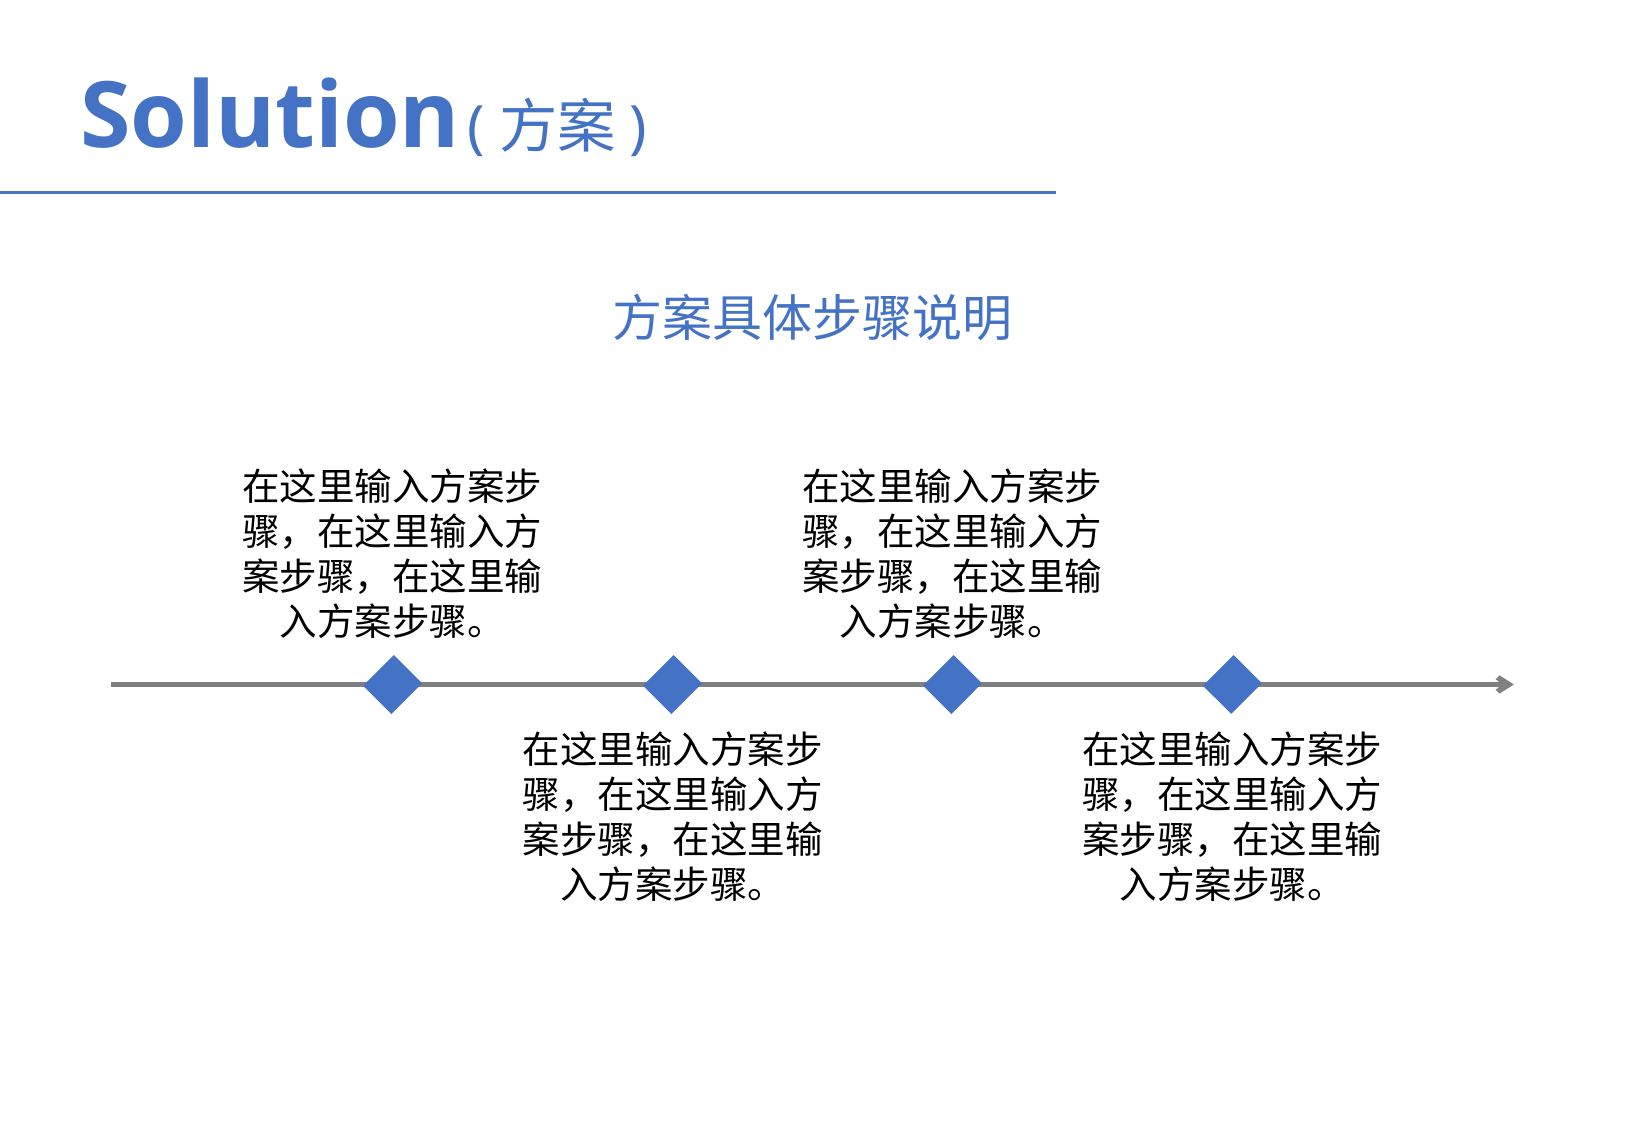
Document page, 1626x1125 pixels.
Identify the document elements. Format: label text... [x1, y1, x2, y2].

text_box 在这里输入方案步骤，在这里输入方案步骤，在这里输入方案步骤。 [490, 718, 855, 914]
text_box 在这里输入方案步骤，在这里输入方案步骤，在这里输入方案步骤。 [770, 455, 1135, 651]
text_box 在这里输入方案步骤，在这里输入方案步骤，在这里输入方案步骤。 [1050, 718, 1415, 914]
text_box 在这里输入方案步骤，在这里输入方案步骤，在这里输入方案步骤。 [210, 455, 575, 651]
list Solution (方案) [64, 48, 1371, 156]
text_box 方案具体步骤说明 [115, 279, 1510, 355]
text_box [110, 664, 1515, 705]
